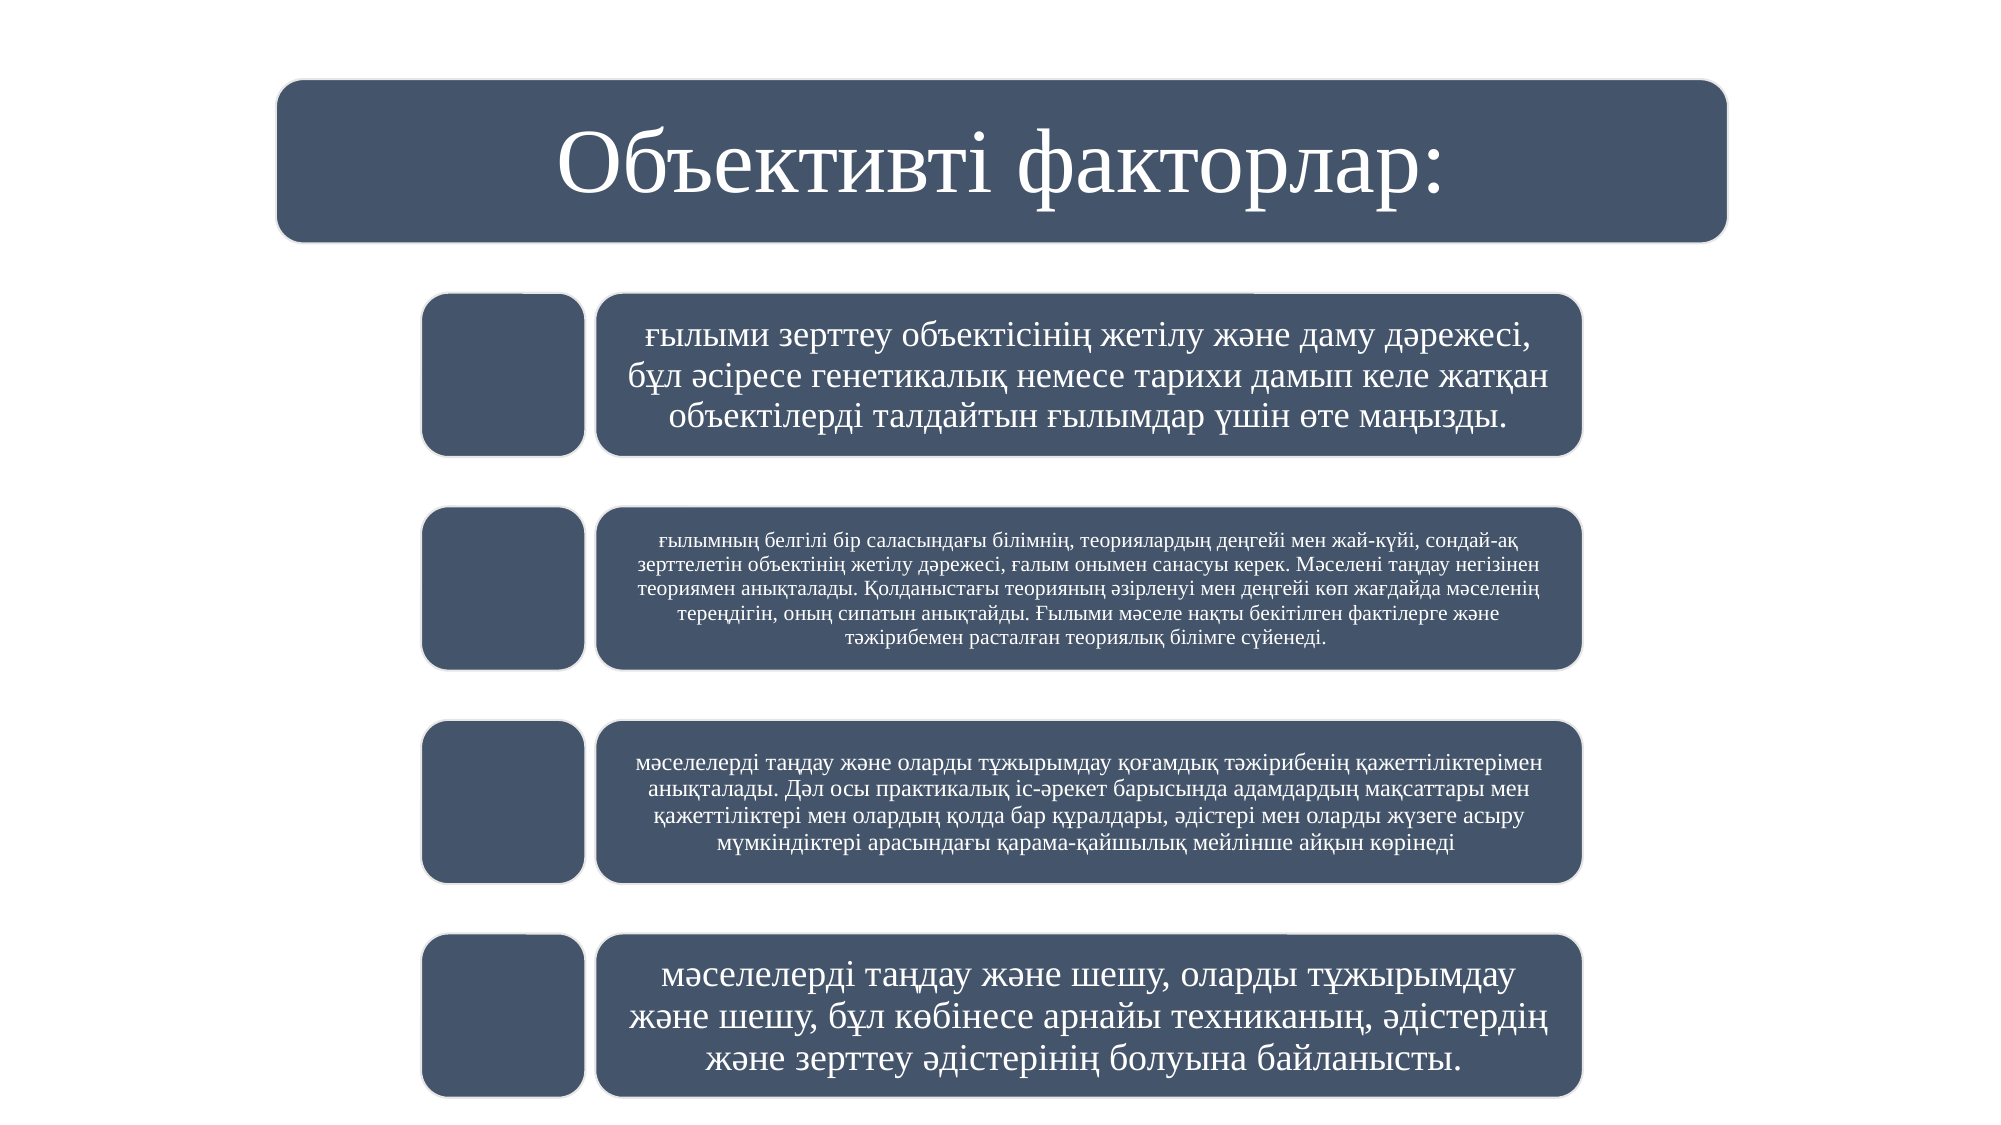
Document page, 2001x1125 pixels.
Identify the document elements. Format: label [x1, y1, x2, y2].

list [94, 79, 1910, 1098]
